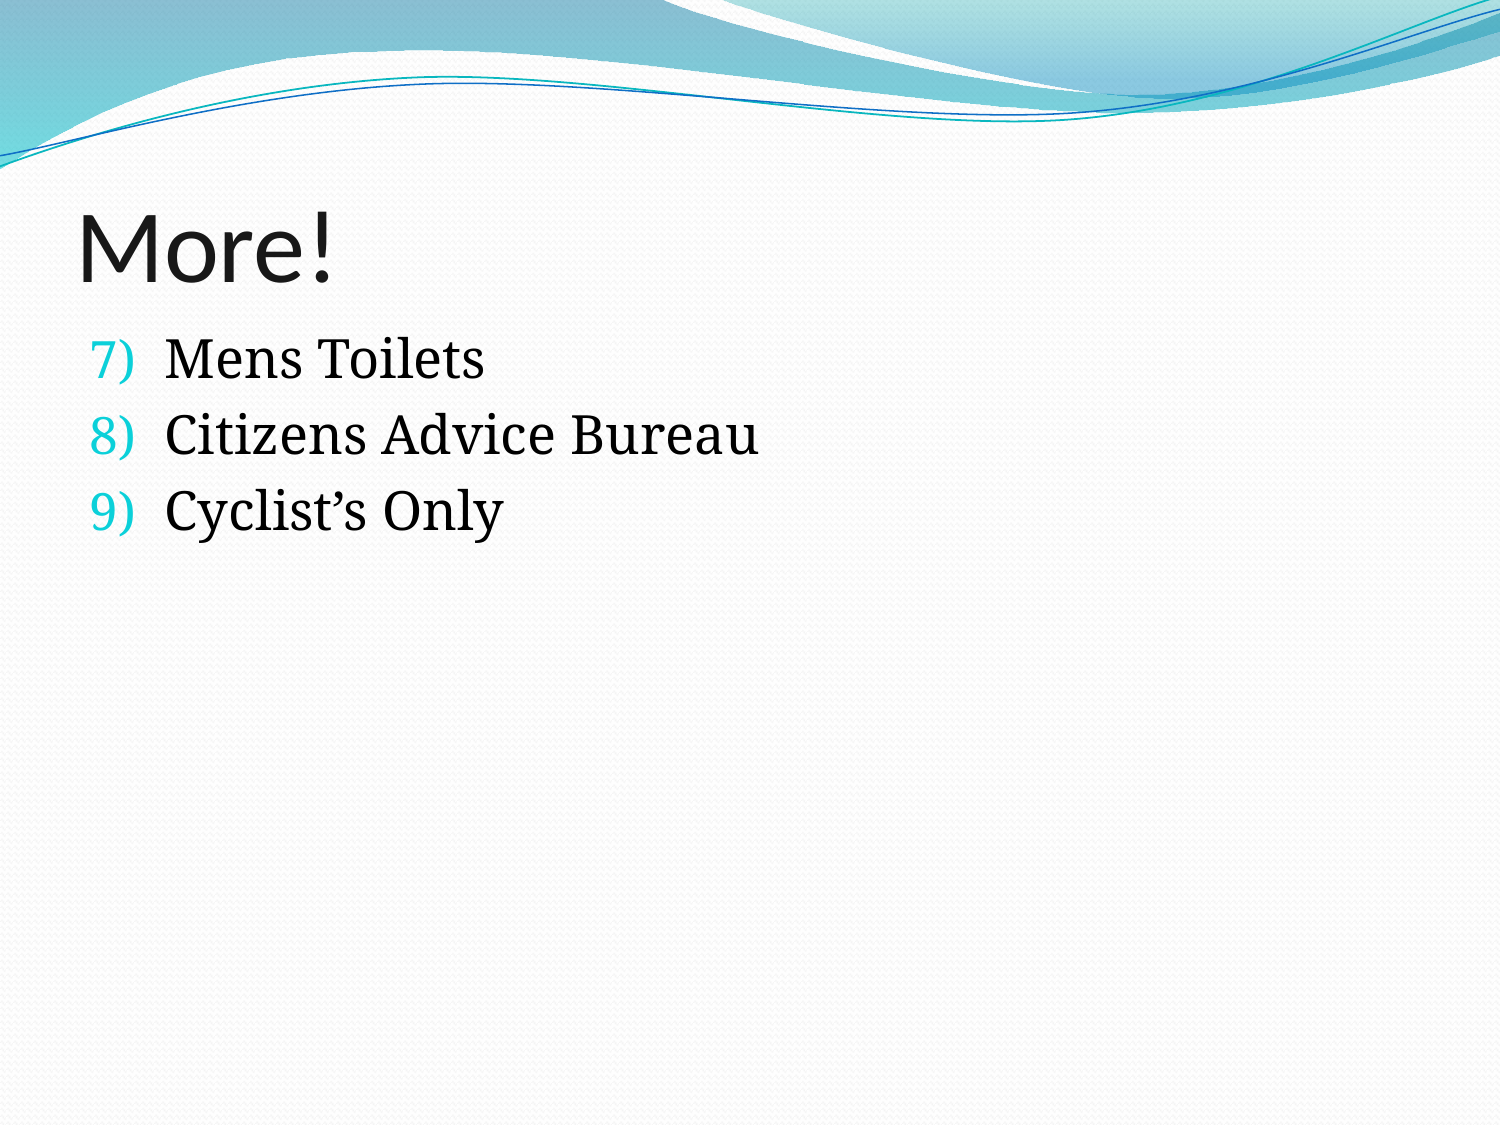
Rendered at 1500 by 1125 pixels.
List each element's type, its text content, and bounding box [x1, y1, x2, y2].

title More! [75, 115, 1425, 303]
list Mens Toilets Citizens Advice Bureau Cyclist’s Only [75, 317, 1425, 1038]
